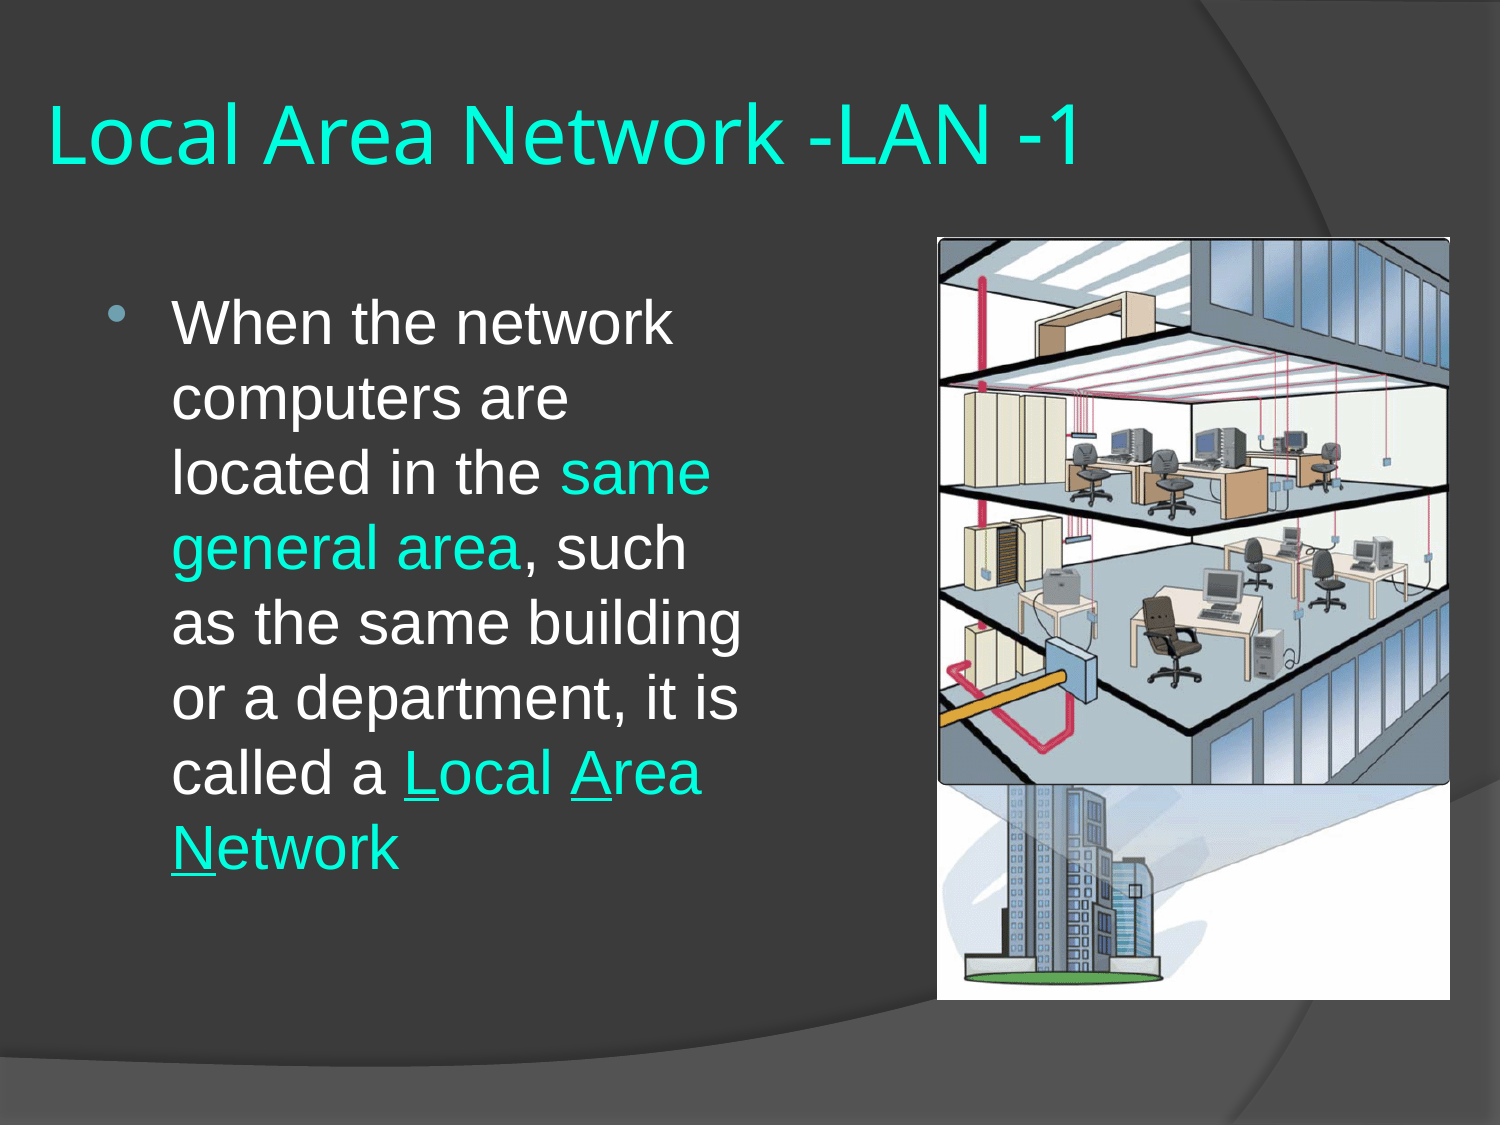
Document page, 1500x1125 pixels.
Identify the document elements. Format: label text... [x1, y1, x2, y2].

title 1- Local Area Network -LAN [37, 37, 1263, 225]
list When the network computers are located in the same general area, such as the same building or a department, it is called a Local Area Network [87, 275, 775, 950]
picture [937, 237, 1450, 1001]
